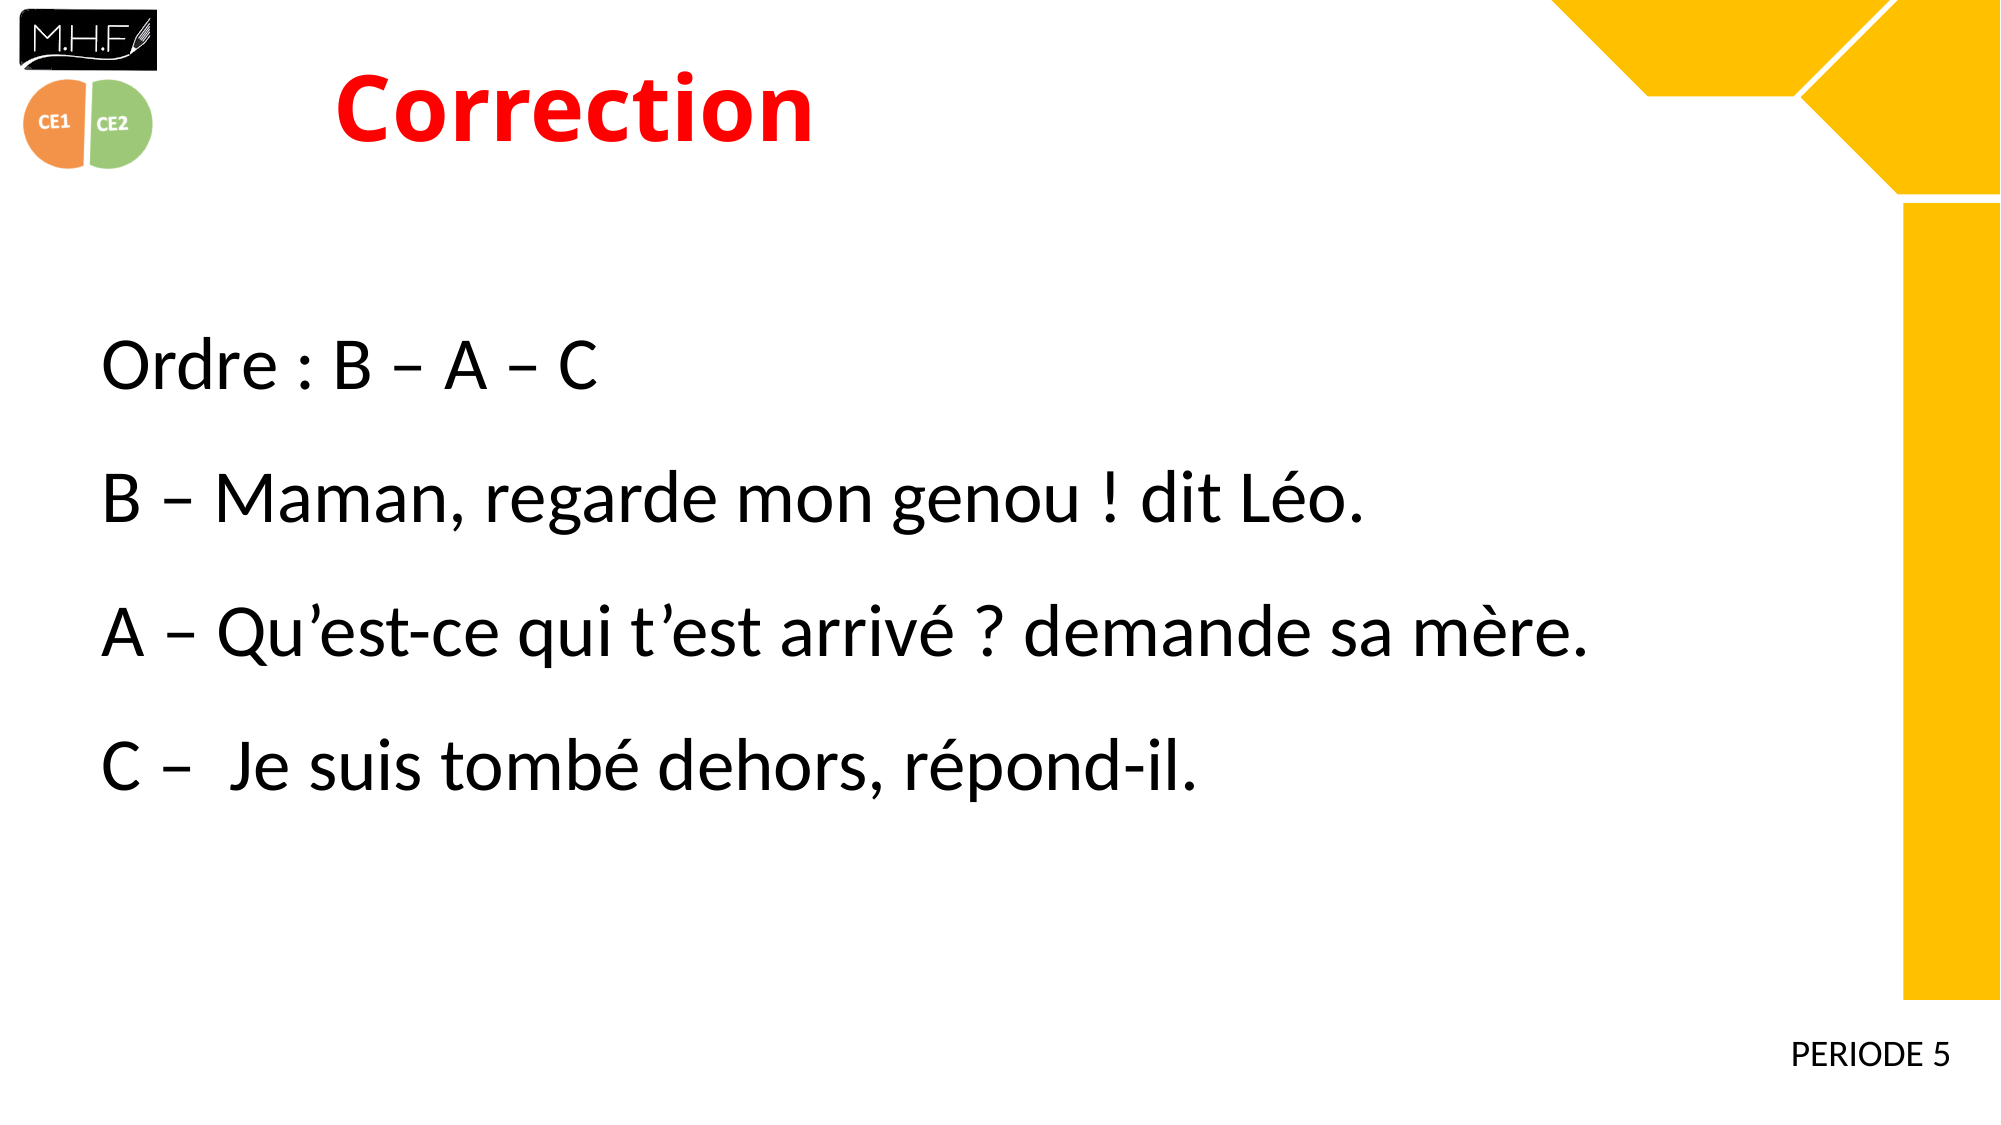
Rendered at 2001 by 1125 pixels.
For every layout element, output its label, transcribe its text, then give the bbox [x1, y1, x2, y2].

text_box [1549, 0, 1892, 98]
list Ordre : B – A – C B – Maman, regarde mon genou ! dit Léo. A – Qu’est-ce qui t’est arrivé ? demande sa mère. C – Je suis tombé dehors, répond-il. [86, 300, 1748, 1015]
title Correction [318, 3, 1865, 221]
picture [1, 7, 177, 207]
text_box [1799, 0, 2000, 196]
text_box PERIODE 5 [1362, 1021, 1967, 1125]
text_box [1902, 202, 2000, 1001]
